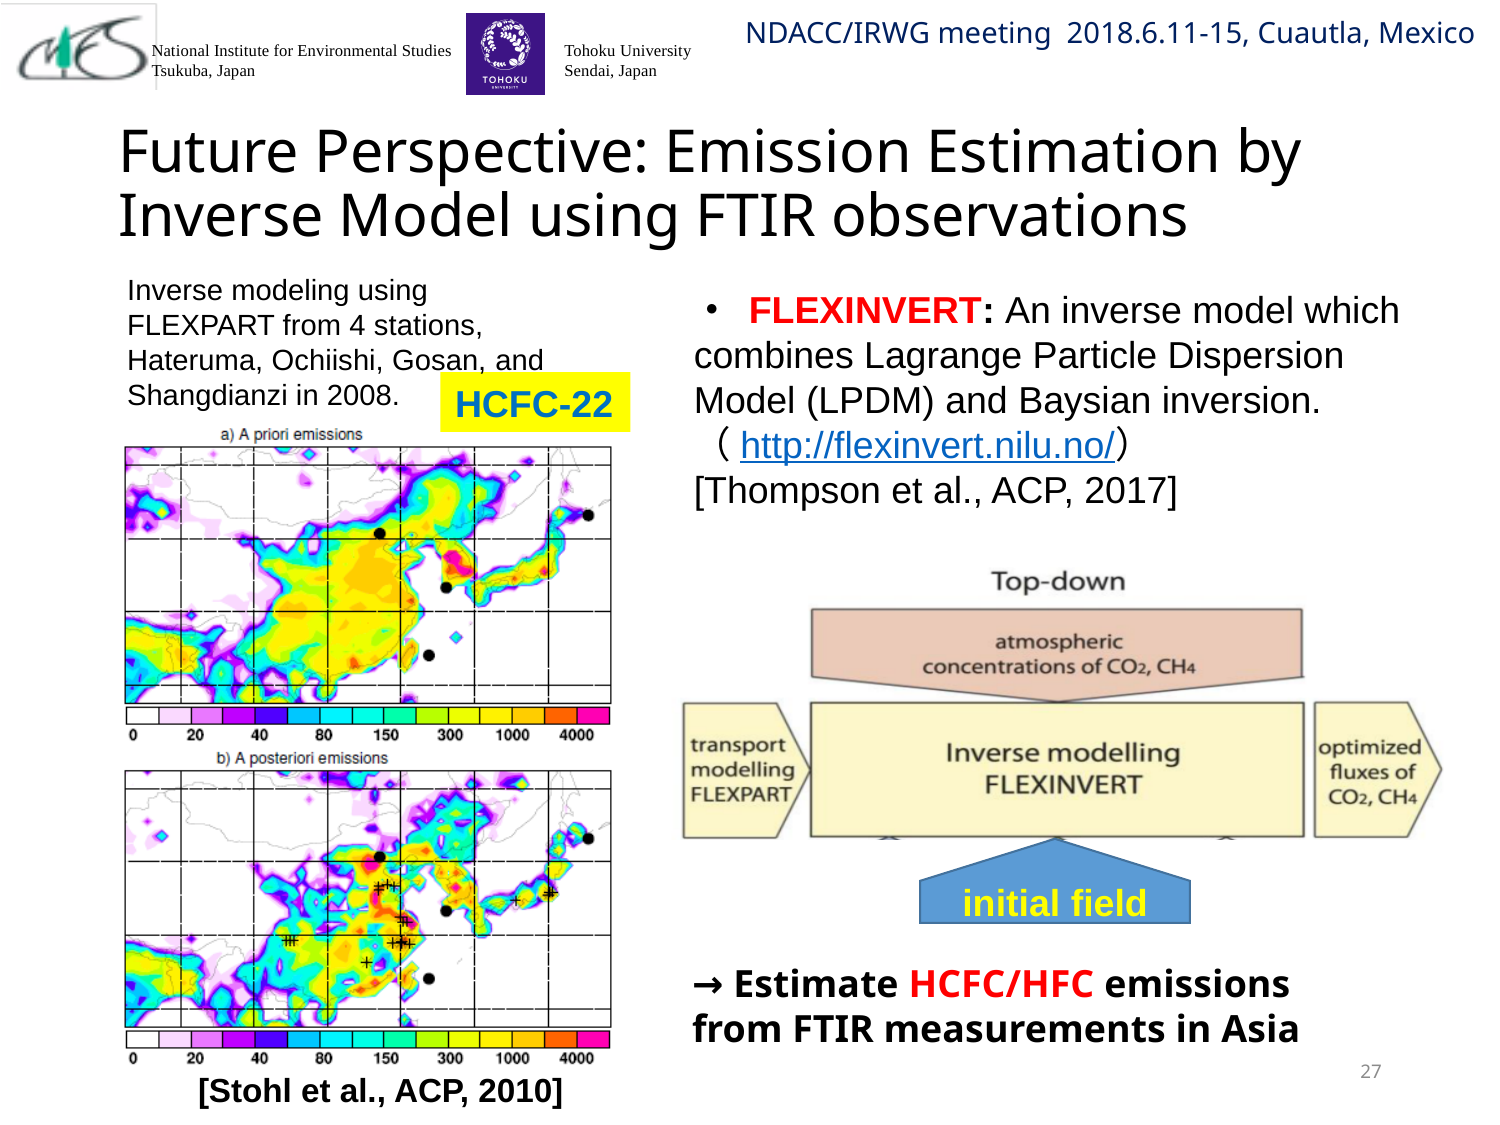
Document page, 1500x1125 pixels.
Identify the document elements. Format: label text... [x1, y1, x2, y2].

text_box ・ FLEXINVERT: An inverse model which combines Lagrange Particle Dispersion Model (LPDM) and Baysian inversion. （http://flexinvert.nilu.no/） [Thompson et al., ACP, 2017] [679, 278, 1441, 519]
text_box → Estimate HCFC/HFC emissions from FTIR measurements in Asia [677, 952, 1400, 1058]
picture [466, 13, 545, 94]
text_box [663, 559, 1447, 929]
title Future Perspective: Emission Estimation by Inverse Model using FTIR observations [103, 94, 1397, 278]
picture [1, 2, 160, 90]
text_box HCFC-22 [585, 372, 631, 432]
text_box [Stohl et al., ACP, 2010] [183, 1071, 614, 1117]
text_box Inverse modeling using FLEXPART from 4 stations, Hateruma, Ochiishi, Gosan, and Shangdianzi in 2008. [112, 264, 585, 419]
slide_number 27 [1059, 1058, 1397, 1103]
picture [113, 418, 620, 1071]
